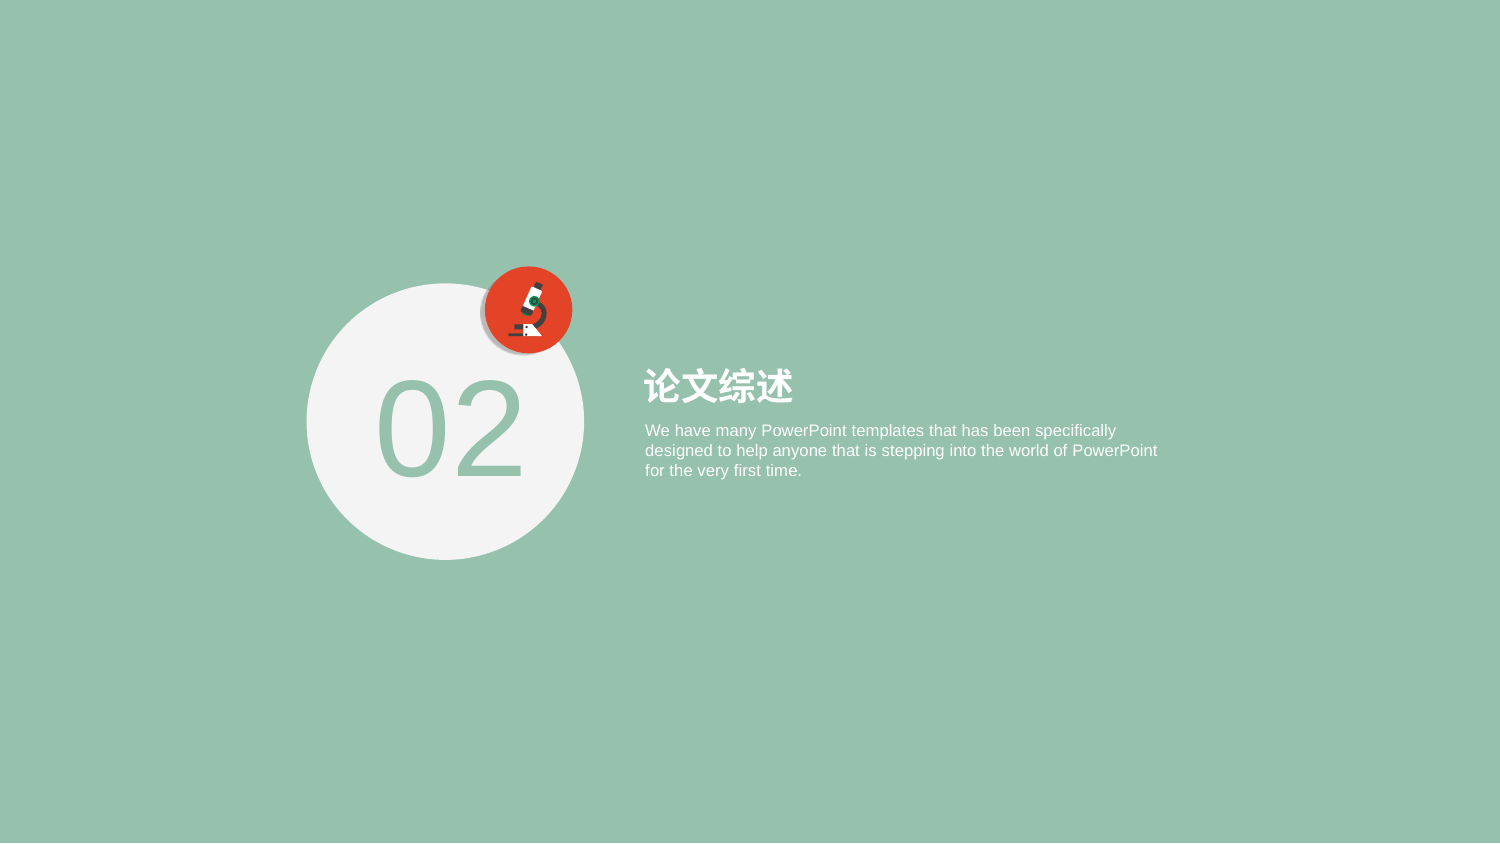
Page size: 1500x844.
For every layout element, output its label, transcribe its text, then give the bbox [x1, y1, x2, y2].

text_box We have many PowerPoint templates that has been specifically designed to help anyone that is stepping into the world of PowerPoint for the very first time. [630, 412, 1174, 487]
text_box [306, 283, 551, 560]
text_box 02 [348, 331, 554, 512]
text_box [554, 354, 585, 508]
text_box 论文综述 [643, 362, 1135, 408]
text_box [484, 266, 573, 354]
